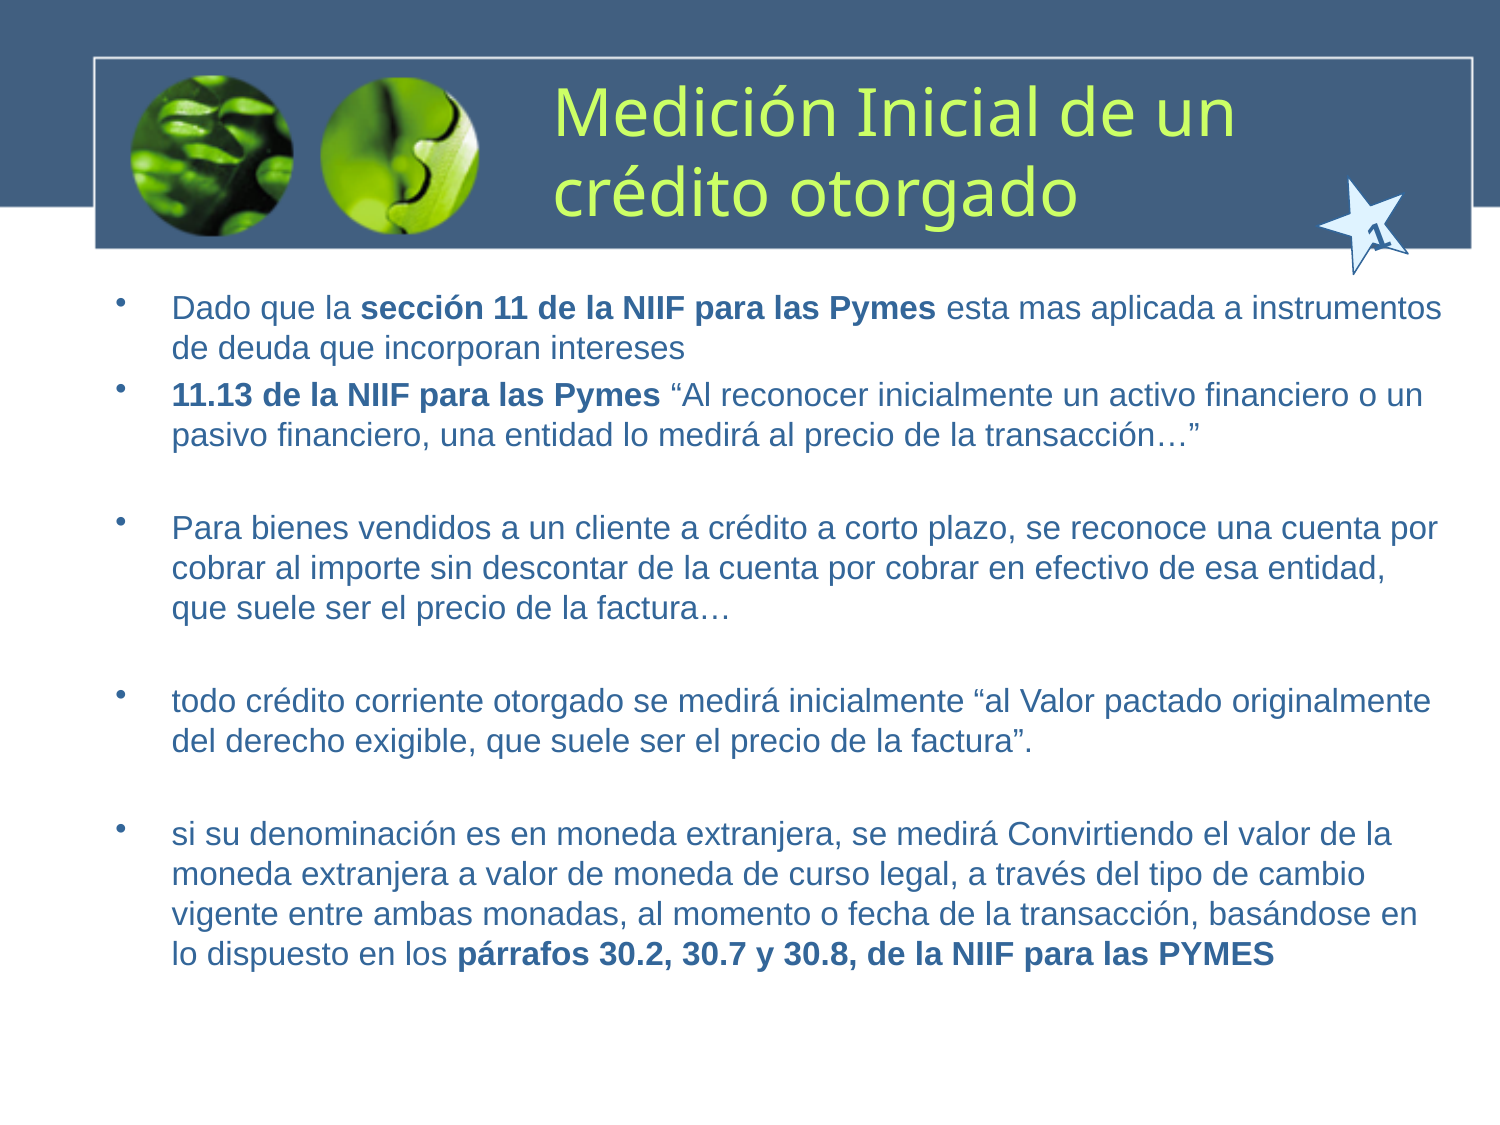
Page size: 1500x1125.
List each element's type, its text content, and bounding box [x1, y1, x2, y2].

text_box 1 [1316, 175, 1409, 275]
picture [0, 0, 1500, 1125]
list Dado que la sección 11 de la NIIF para las Pymes esta mas aplicada a instrumentos de deuda que incorporan intereses 11.13 de la NIIF para las Pymes “Al reconocer inicialmente un activo financiero o un pasivo financiero, una entidad lo medirá al precio de la transacción…” Para bienes vendidos a un cliente a crédito a corto plazo, se reconoce una cuenta por cobrar al importe sin descontar de la cuenta por cobrar en efectivo de esa entidad, que suele ser el precio de la factura… todo crédito corriente otorgado se medirá inicialmente “al Valor pactado originalmente del derecho exigible, que suele ser el precio de la factura”. si su denominación es en moneda extranjera, se medirá Convirtiendo el valor de la moneda extranjera a valor de moneda de curso legal, a través del tipo de cambio vigente entre ambas monadas, al momento o fecha de la transacción, basándose en lo dispuesto en los párrafos 30.2, 30.7 y 30.8, de la NIIF para las PYMES [100, 278, 1463, 1012]
title Medición Inicial de un crédito otorgado [537, 62, 1450, 238]
